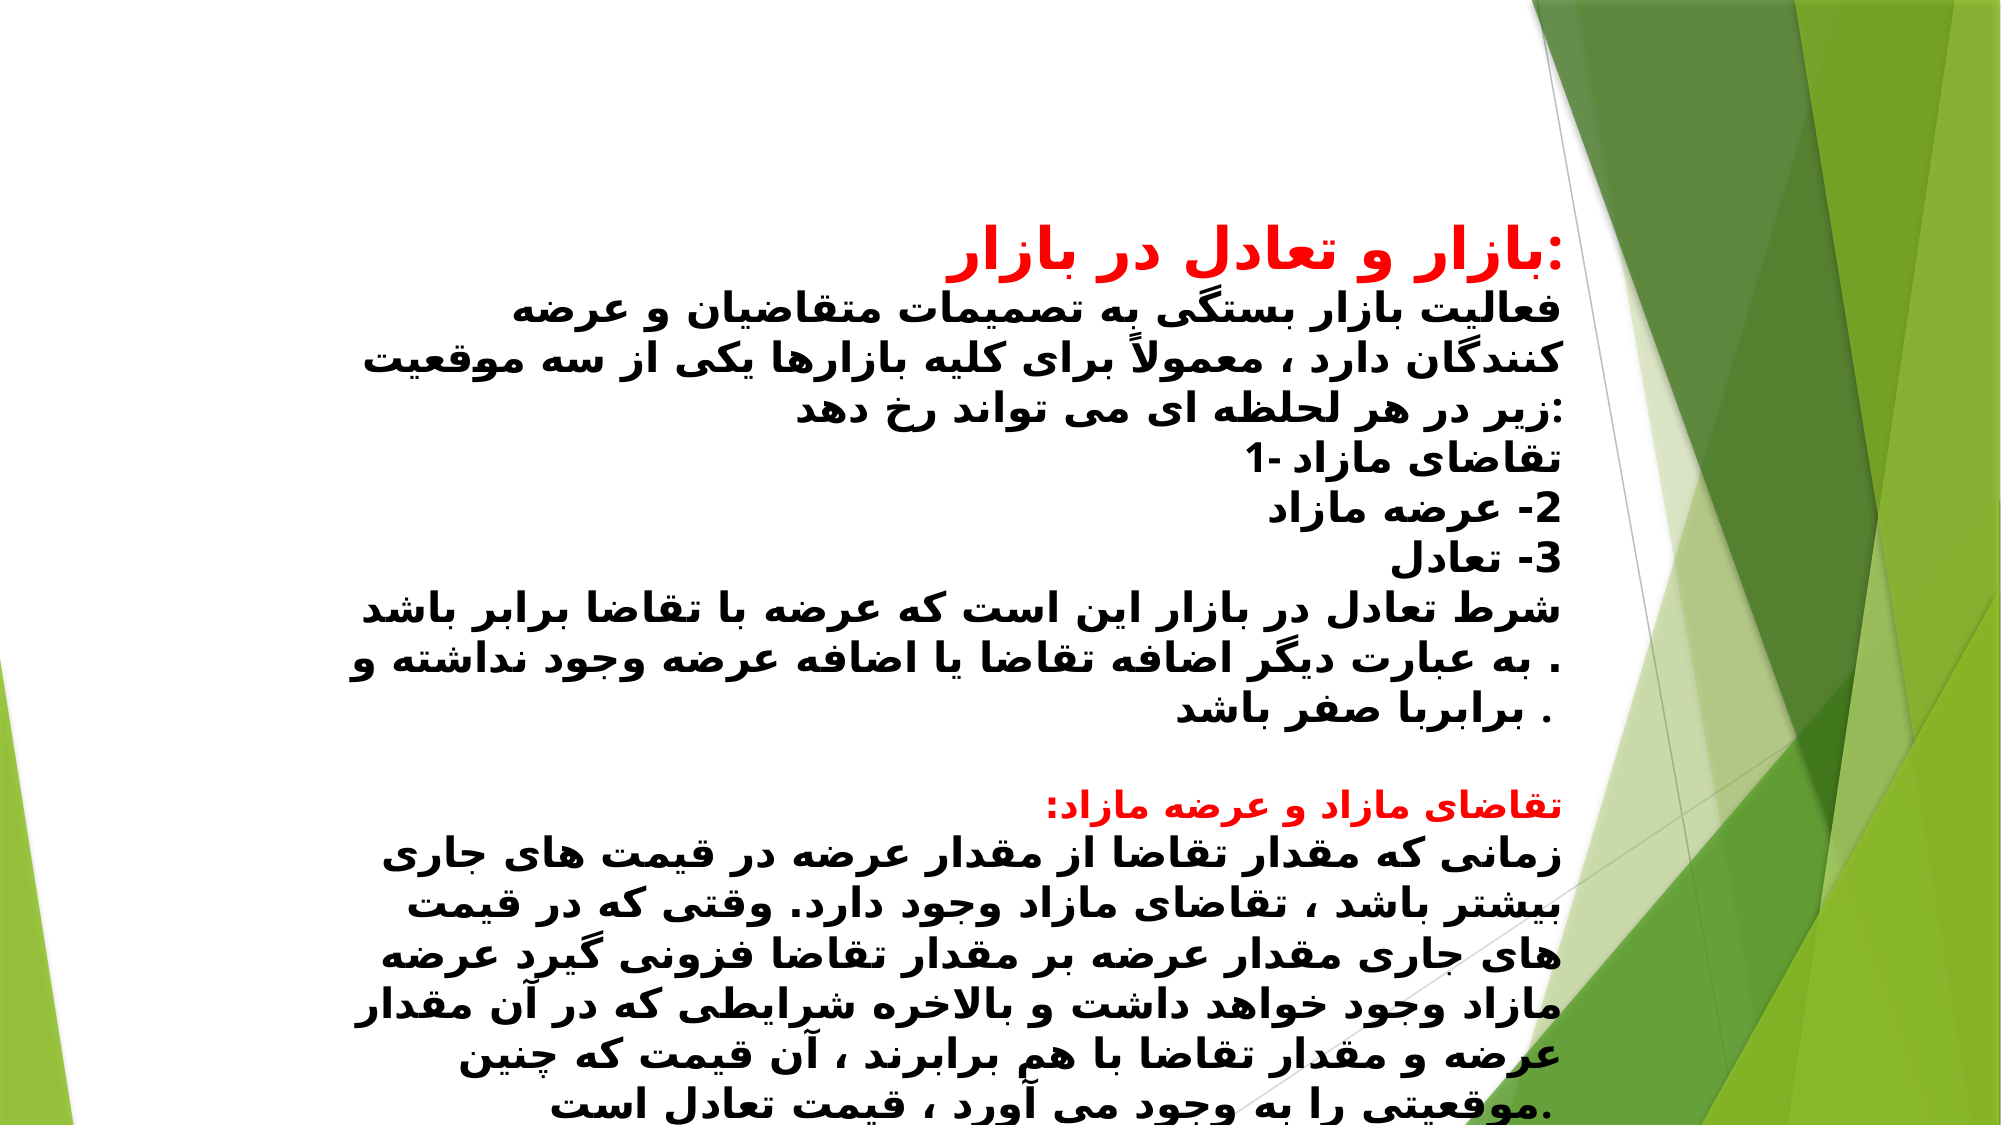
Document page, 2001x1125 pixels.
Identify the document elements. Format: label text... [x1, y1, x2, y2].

text_box بازار و تعادل در بازار: فعاليت بازار بستگی به تصميمات متقاضيان و عرضه کنندگان دارد ، معمولاً برای کليه بازارها يکی از سه موقعيت زير در هر لحلظه ای می تواند رخ دهد: 1- تقاضای مازاد 2- عرضه مازاد 3- تعادل شرط تعادل در بازار اين است كه عرضه با تقاضا برابر باشد . به عبارت ديگر اضافه تقاضا يا اضافه عرضه وجود نداشته و برابربا صفر باشد . تقاضای مازاد و عرضه مازاد: زمانی که مقدار تقاضا از مقدار عرضه در قيمت های جاری بيشتر باشد ، تقاضای مازاد وجود دارد. وقتی که در قيمت های جاری مقدار عرضه بر مقدار تقاضا فزونی گيرد عرضه مازاد وجود خواهد داشت و بالاخره شرایطی که در آن مقدار عرضه و مقدار تقاضا با هم برابرند ، آن قيمت که چنين موقعيتی را به وجود می آورد ، قيمت تعادل است. [335, 203, 1579, 1125]
